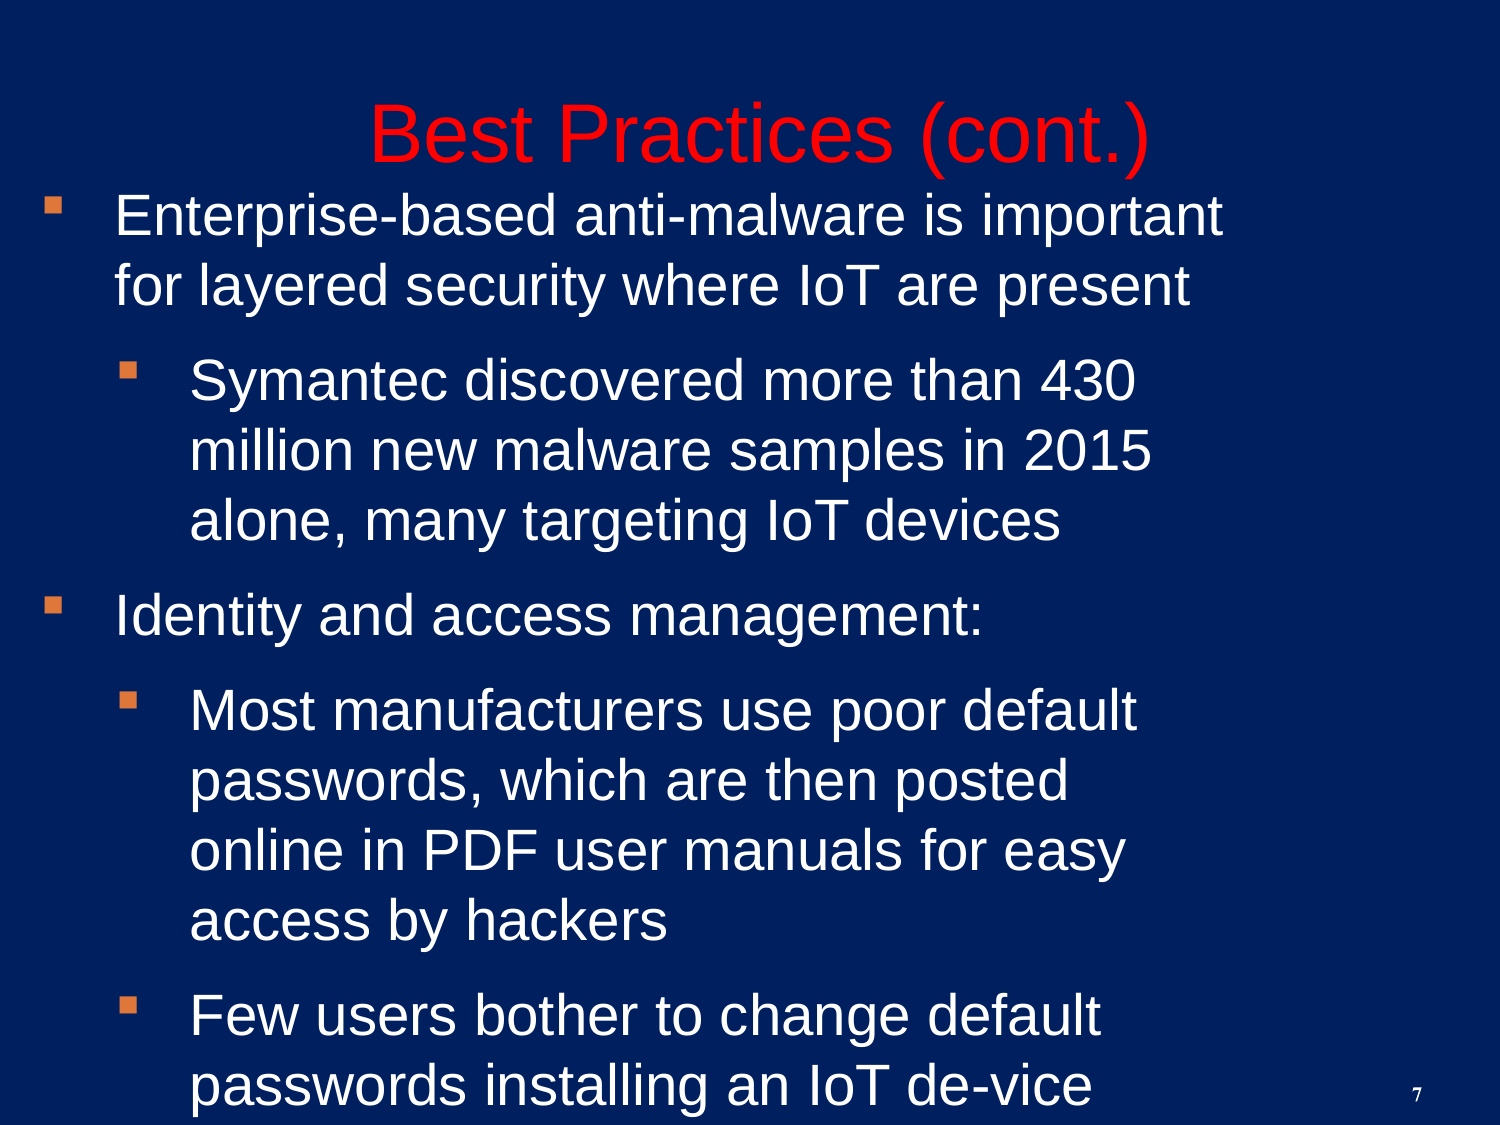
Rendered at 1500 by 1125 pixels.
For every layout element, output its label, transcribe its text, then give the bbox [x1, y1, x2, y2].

text_box Enterprise-based anti-malware is important for layered security where IoT are present Symantec discovered more than 430 million new malware samples in 2015 alone, many targeting IoT devices Identity and access management: Most manufacturers use poor default passwords, which are then posted online in PDF user manuals for easy access by hackers Few users bother to change default passwords installing an IoT de-vice [37, 177, 1226, 1118]
title Best Practices (cont.) [44, 53, 1456, 267]
text_box [1412, 1087, 1422, 1102]
